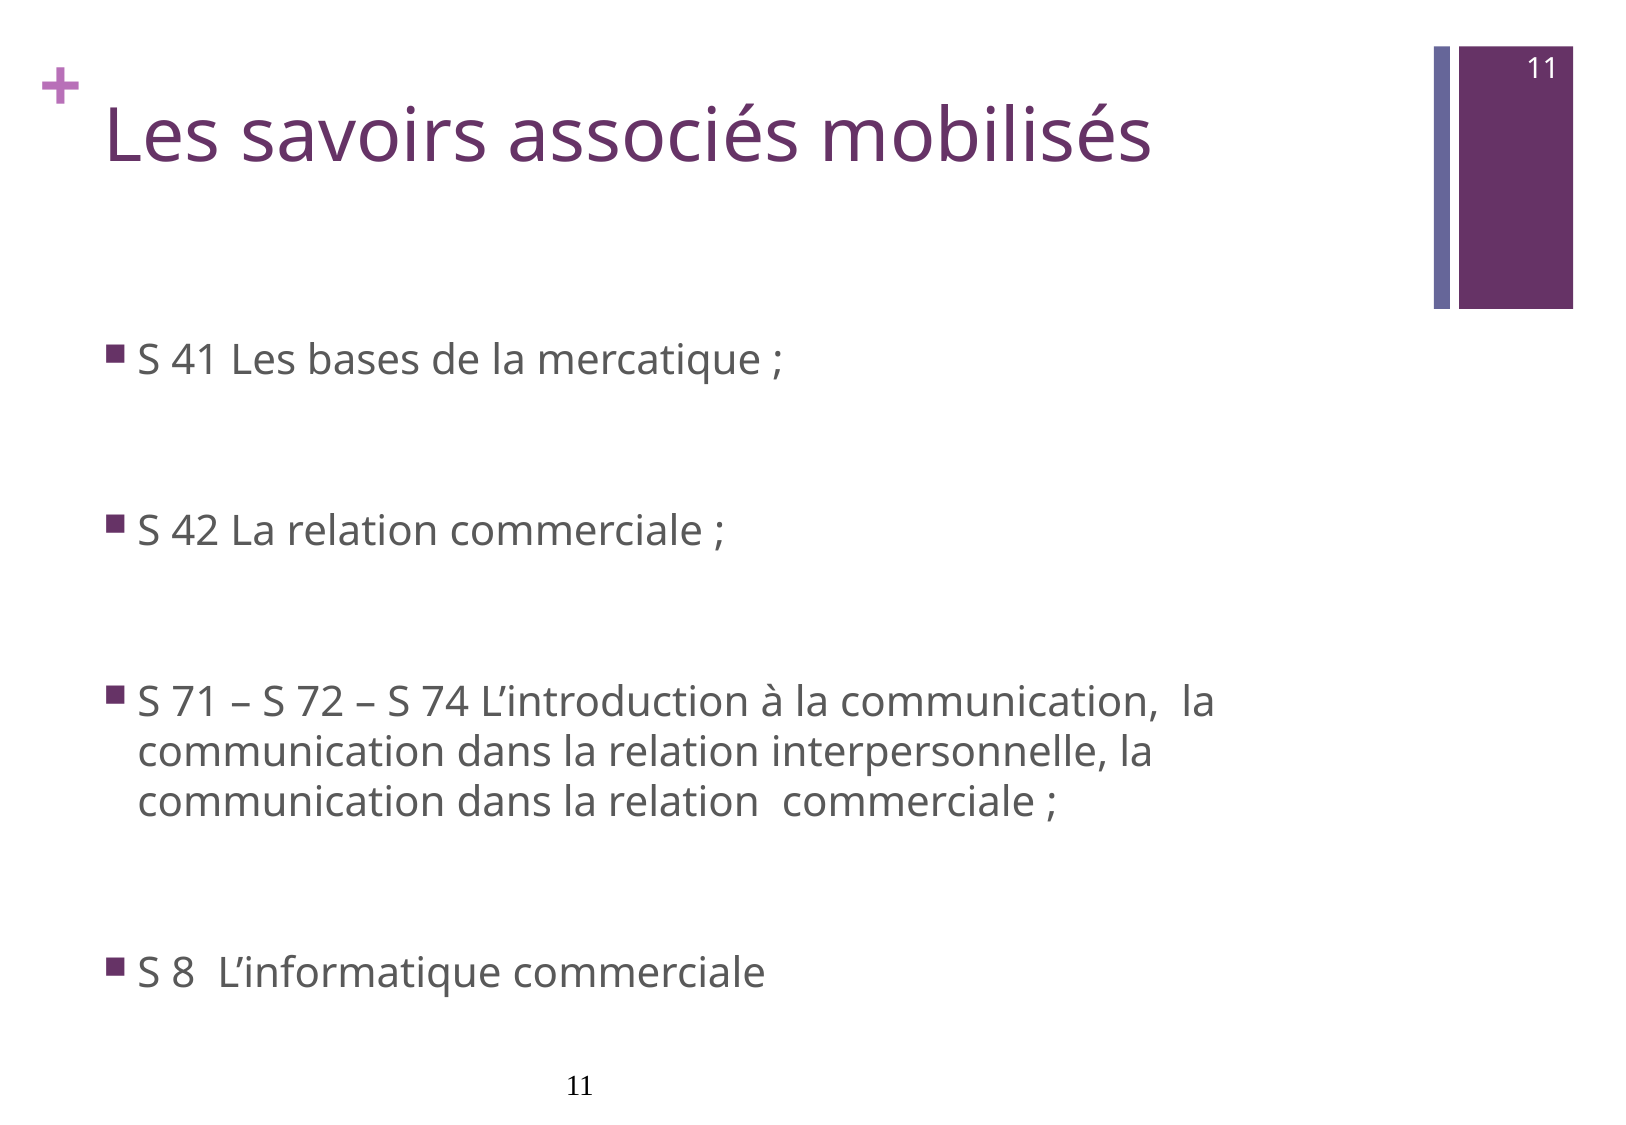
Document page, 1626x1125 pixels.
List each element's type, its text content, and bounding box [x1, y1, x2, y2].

slide_number 11 [1476, 39, 1575, 100]
footer 11 [35, 1053, 1124, 1114]
list S 41 Les bases de la mercatique ; S 42 La relation commerciale ; S 71 – S 72 – S 74 L’introduction à la communication, la communication dans la relation interpersonnelle, la communication dans la relation commerciale ; S 8 L’informatique commerciale [88, 324, 1432, 1005]
title Les savoirs associés mobilisés [88, 79, 1432, 263]
